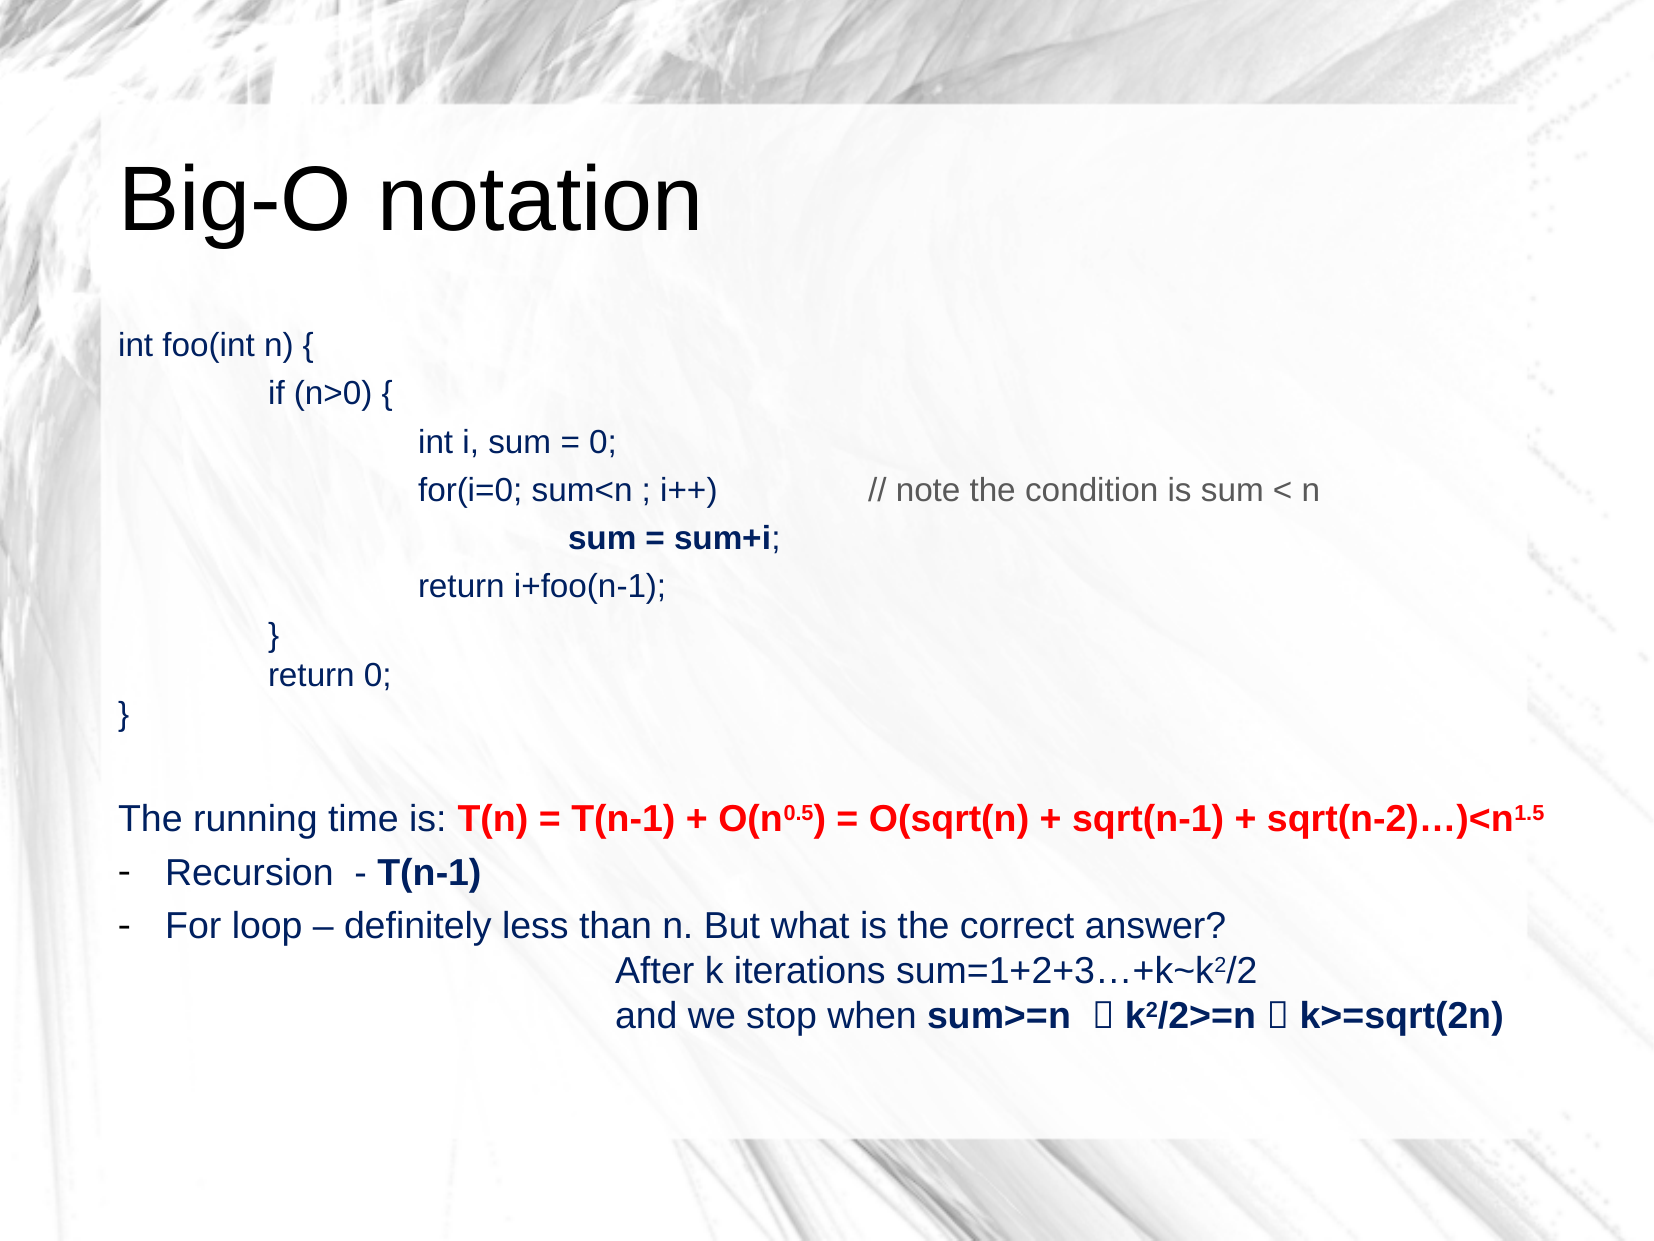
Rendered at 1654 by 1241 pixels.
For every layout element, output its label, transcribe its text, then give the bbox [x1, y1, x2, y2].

title Big-O notation [118, 93, 1506, 299]
list int foo(int n) { if (n>0) { int i, sum = 0; for(i=0; sum<n ; i++) // note the condition is sum < n sum = sum+i; return i+foo(n-1); } return 0; } The running time is: T(n) = T(n-1) + O(n0.5) = O(sqrt(n) + sqrt(n-1) + sqrt(n-2)…)<n1.5 Recursion - T(n-1) For loop – definitely less than n. But what is the correct answer? After k iterations sum=1+2+3…+k~k2/2 and we stop when sum>=n  k2/2>=n  k>=sqrt(2n) [118, 319, 1571, 1109]
picture [0, 0, 1654, 1241]
